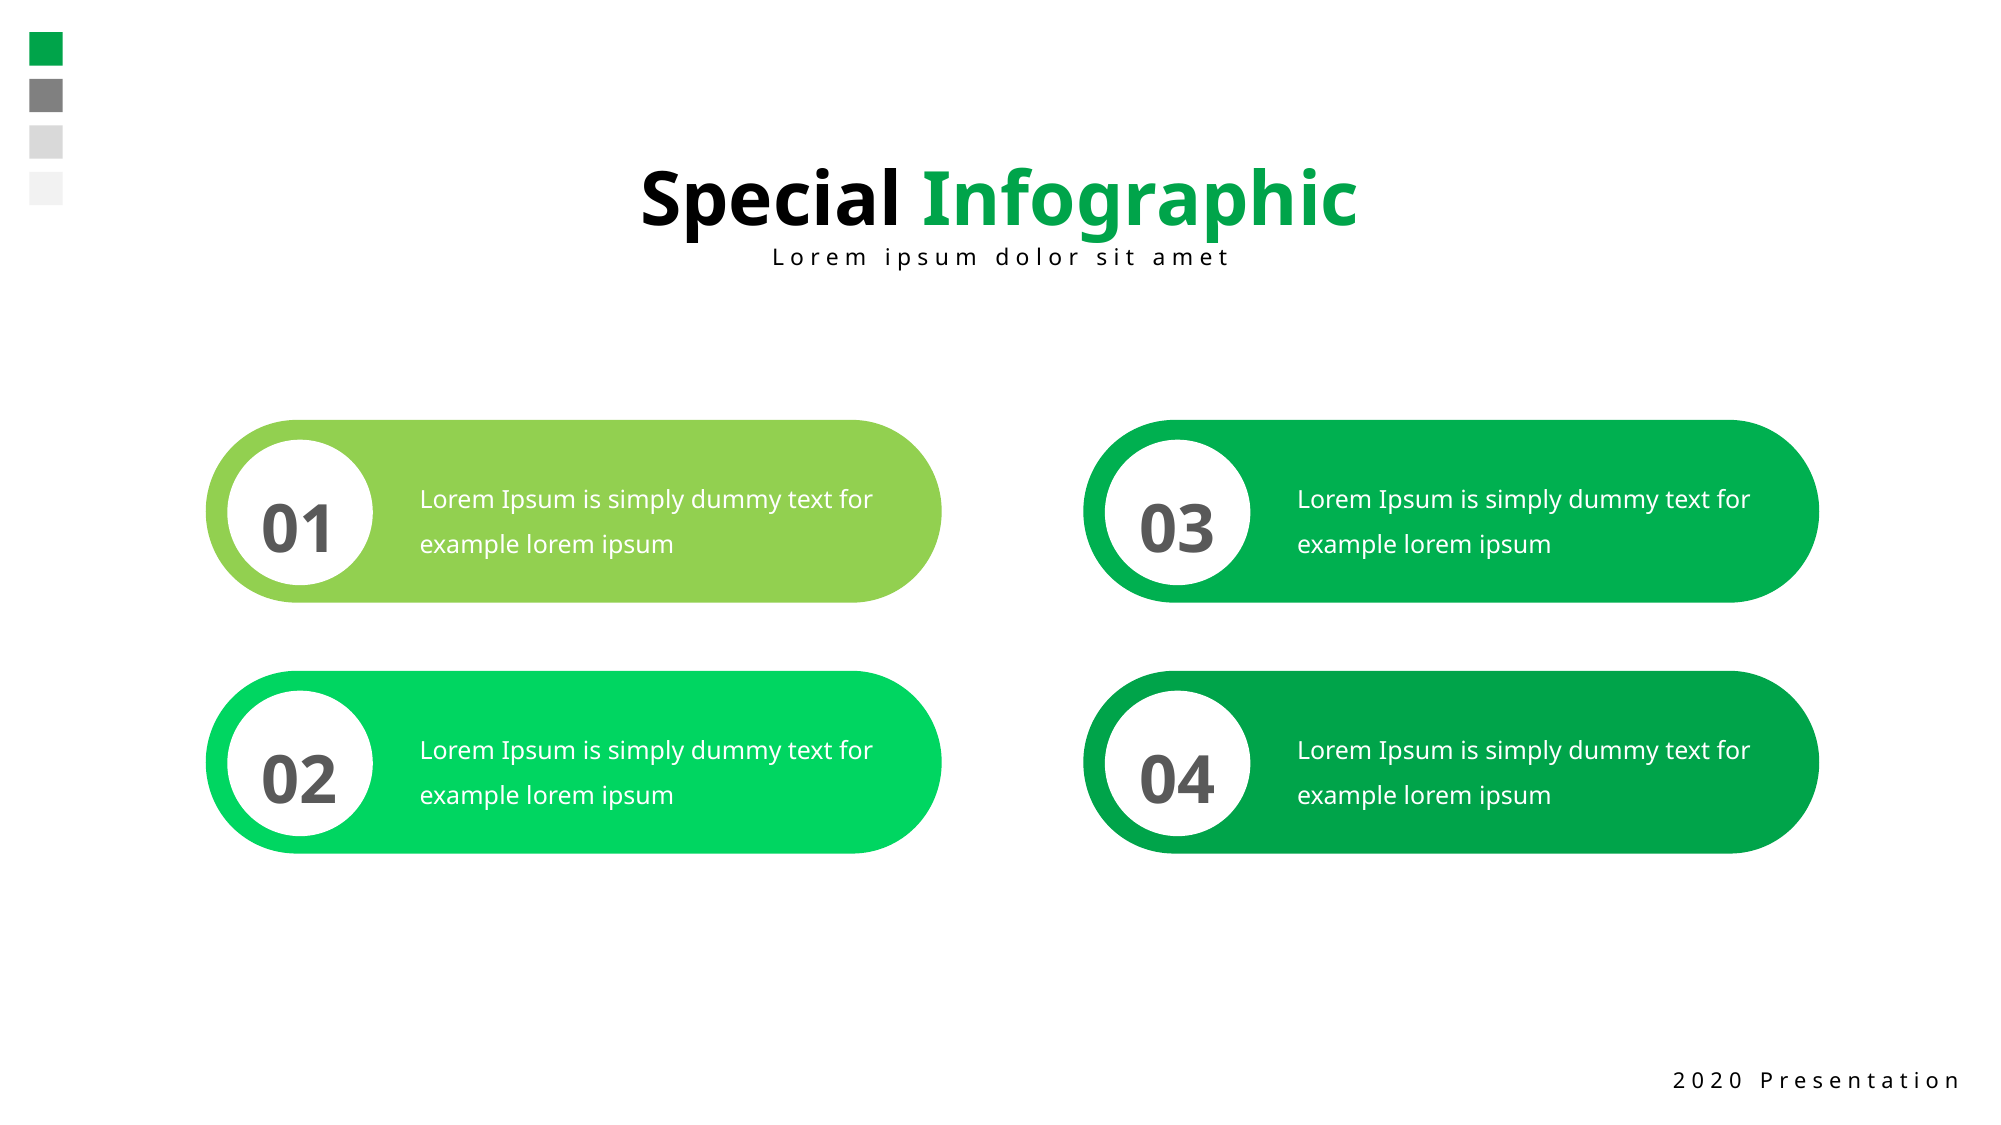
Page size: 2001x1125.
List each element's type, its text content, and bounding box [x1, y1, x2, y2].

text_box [29, 32, 63, 206]
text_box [1083, 419, 1820, 603]
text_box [205, 670, 942, 854]
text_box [205, 419, 942, 603]
text_box 2020 Presentation [1599, 1059, 1974, 1101]
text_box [555, 142, 1445, 279]
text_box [1083, 670, 1820, 854]
